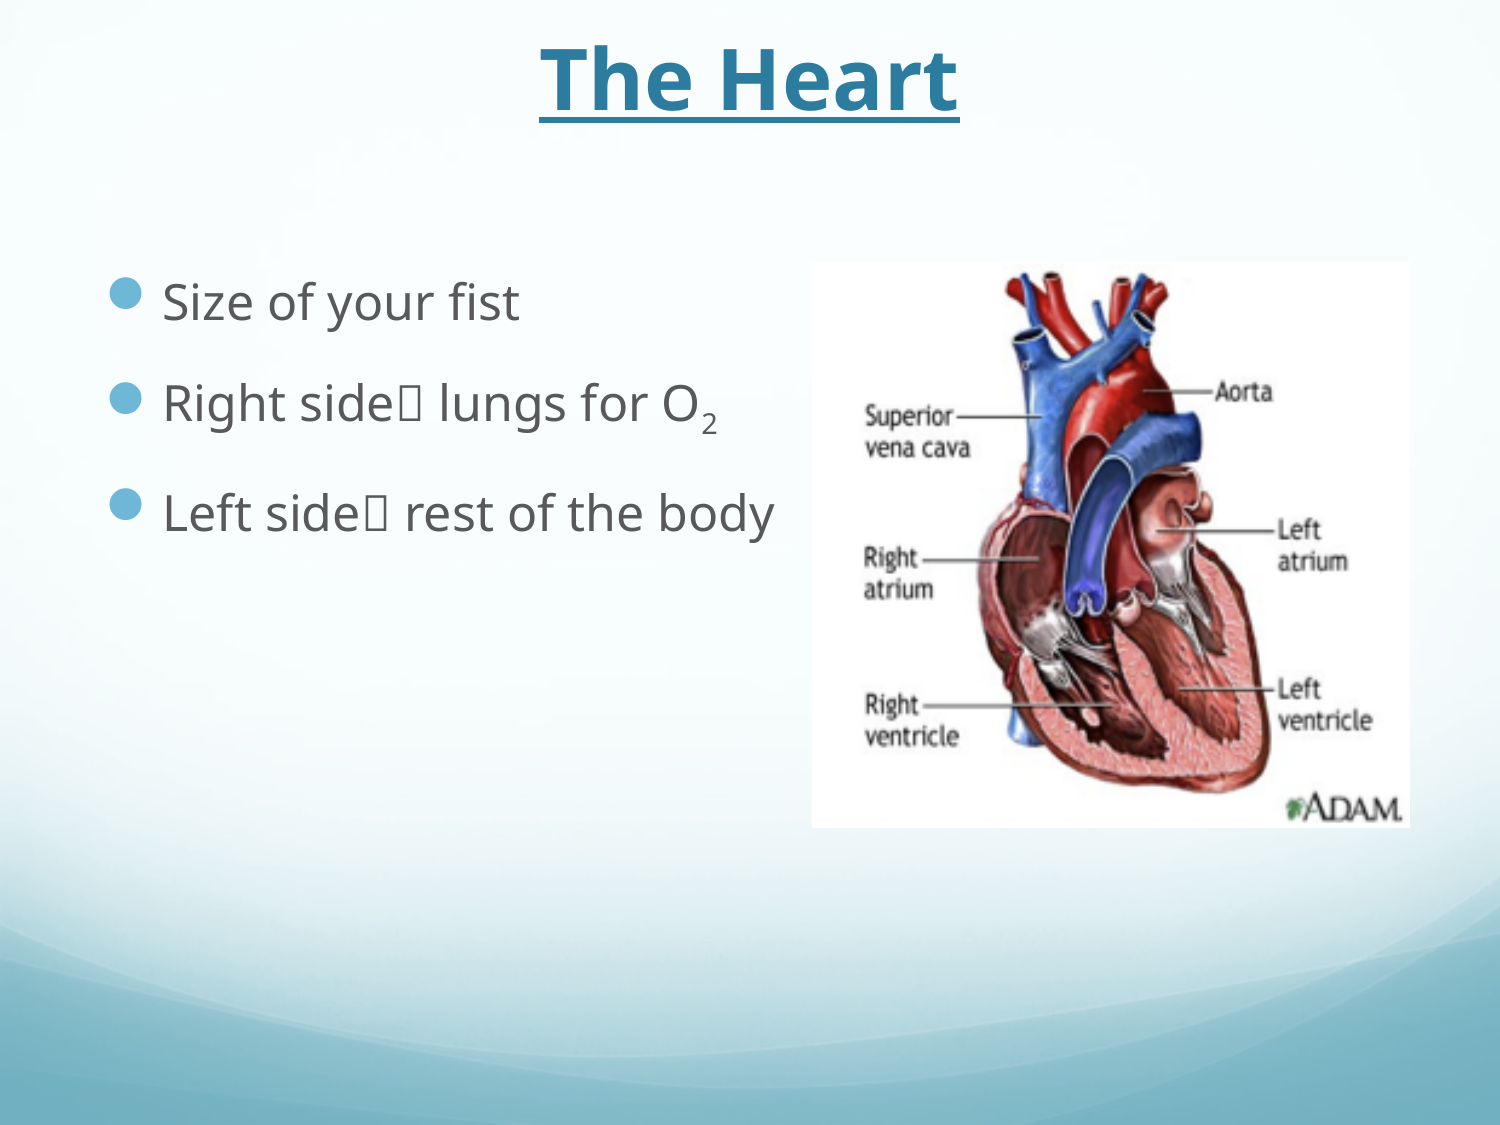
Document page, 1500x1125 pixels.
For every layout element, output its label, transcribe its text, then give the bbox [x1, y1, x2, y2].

picture [811, 261, 1410, 829]
list Size of your fist Right side lungs for O2 Left side rest of the body [90, 262, 1410, 975]
title The Heart [90, 17, 1410, 237]
